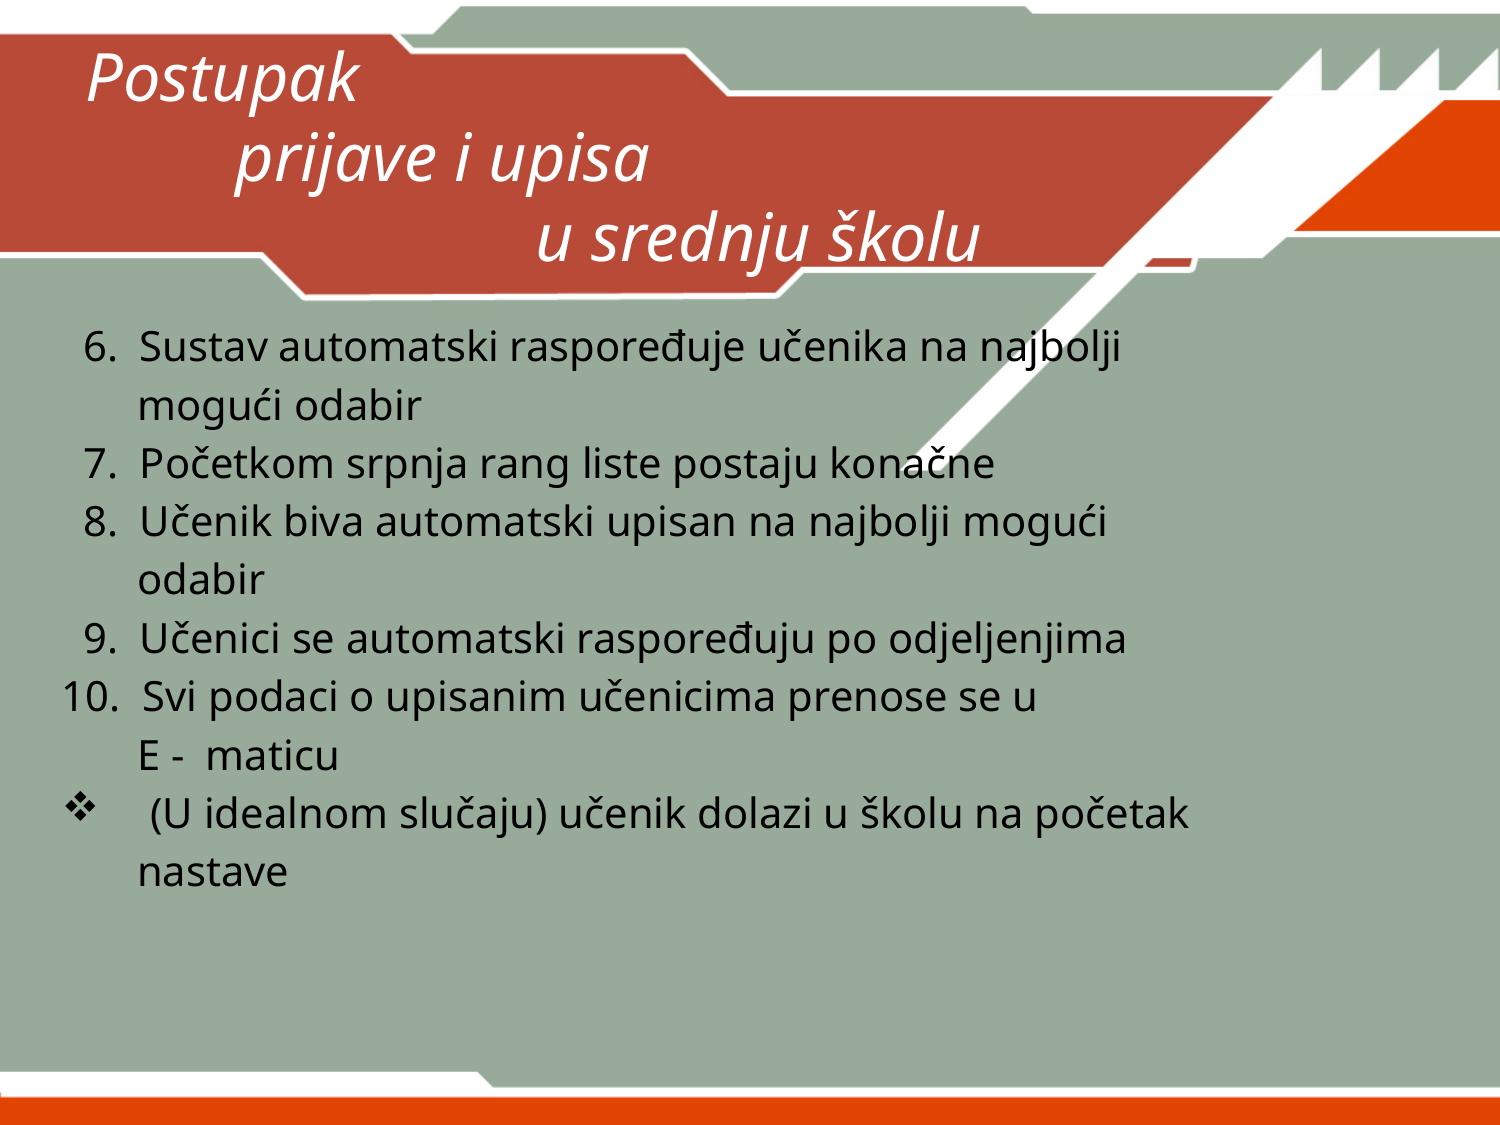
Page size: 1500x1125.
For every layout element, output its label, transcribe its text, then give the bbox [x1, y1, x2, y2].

list 6. Sustav automatski raspoređuje učenika na najbolji mogući odabir 7. Početkom srpnja rang liste postaju konačne 8. Učenik biva automatski upisan na najbolji mogući odabir 9. Učenici se automatski raspoređuju po odjeljenjima 10. Svi podaci o upisanim učenicima prenose se u E - maticu (U idealnom slučaju) učenik dolazi u školu na početak nastave [46, 312, 1426, 1006]
title Postupak prijave i upisa u srednju školu [70, 81, 1421, 228]
picture [0, 0, 1500, 1125]
